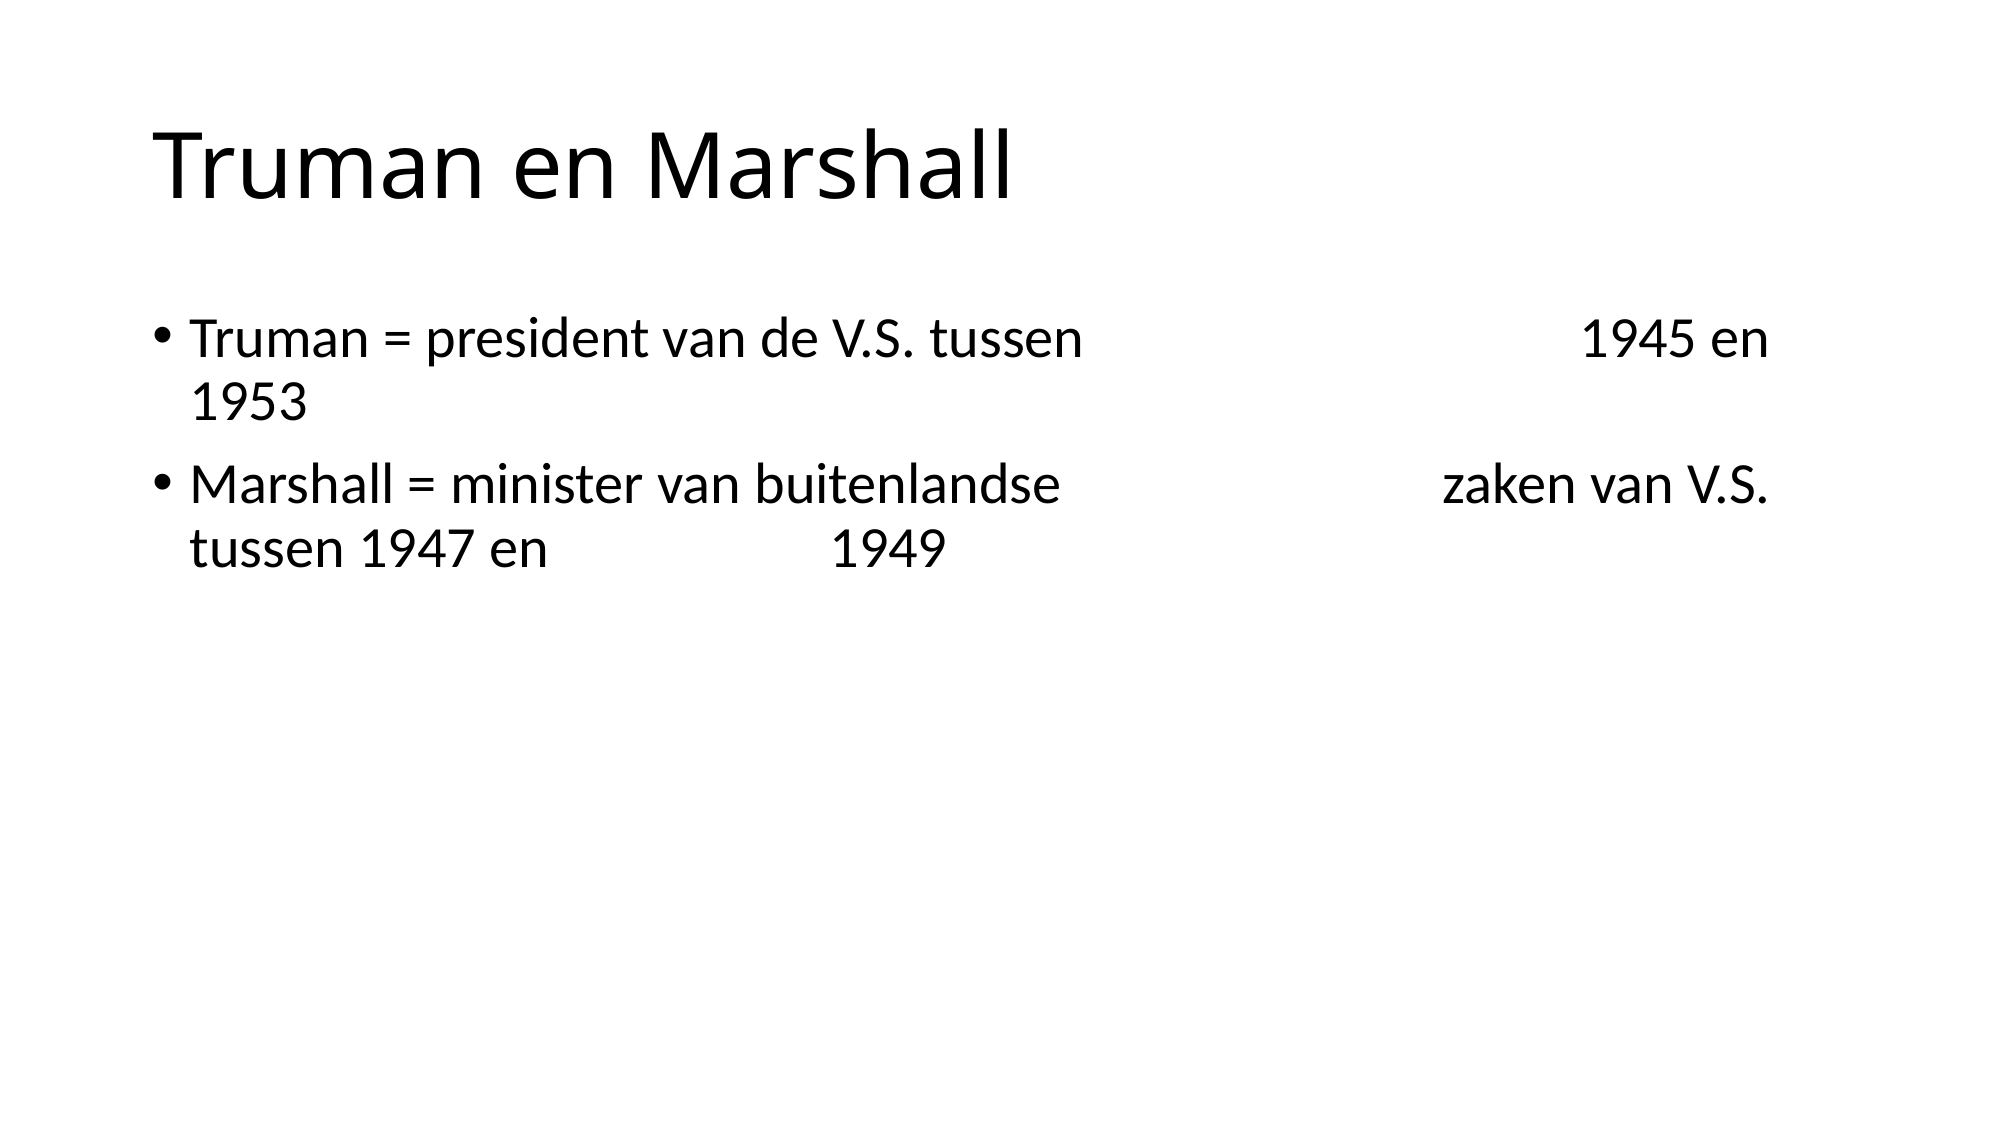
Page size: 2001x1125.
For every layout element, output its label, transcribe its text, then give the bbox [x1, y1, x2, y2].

list Truman = president van de V.S. tussen 1945 en 1953 Marshall = minister van buitenlandse zaken van V.S. tussen 1947 en 1949 [137, 299, 1863, 1014]
title Truman en Marshall [137, 59, 1863, 278]
